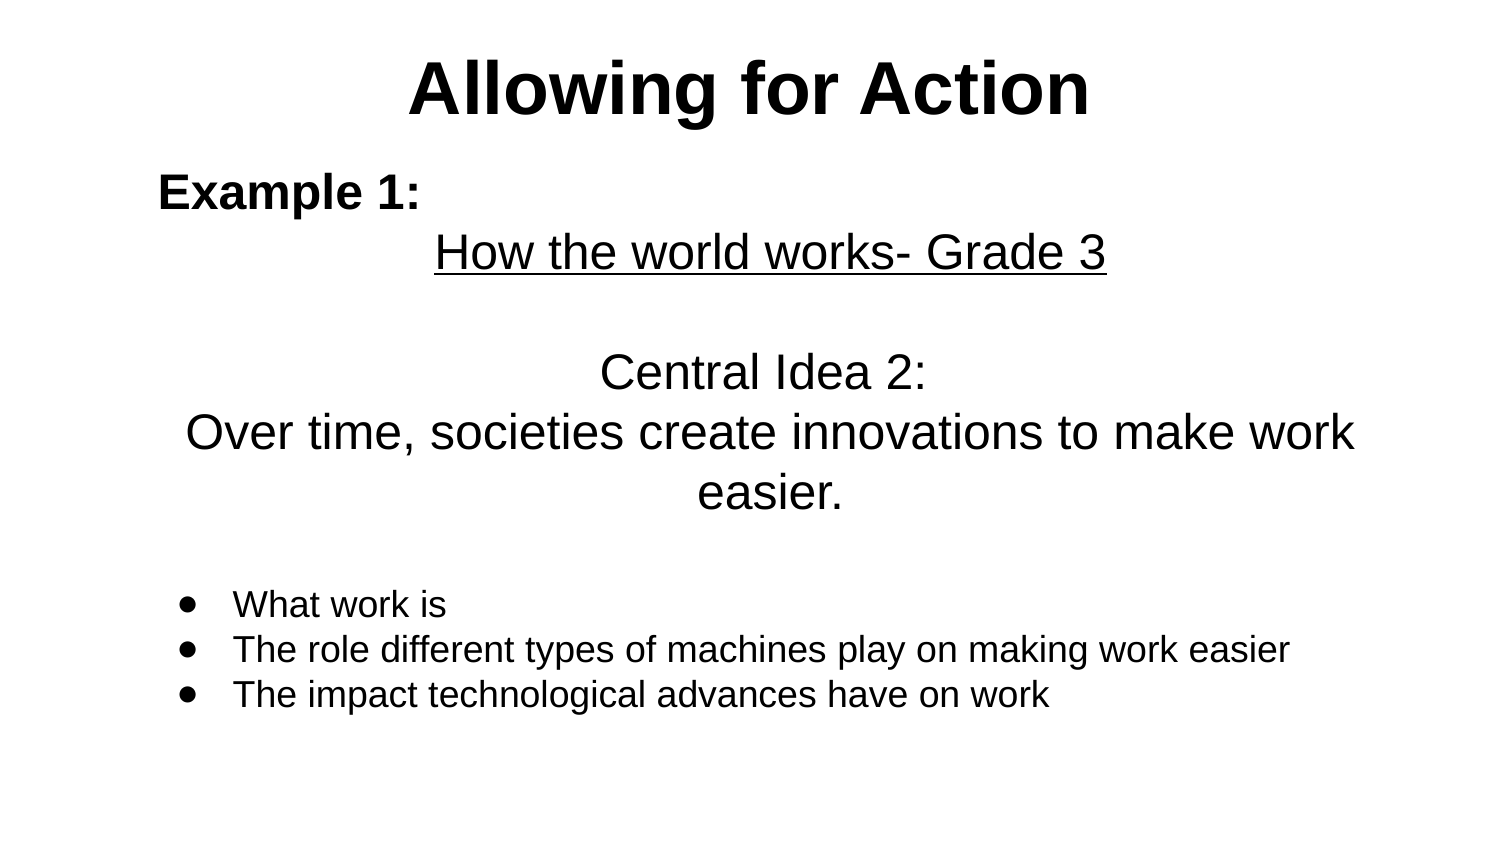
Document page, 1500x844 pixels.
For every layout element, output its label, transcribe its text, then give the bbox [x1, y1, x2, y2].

title Allowing for Action [75, 33, 1425, 145]
text_box Example 1: How the world works- Grade 3 Central Idea 2: Over time, societies create innovations to make work easier. What work is The role different types of machines play on making work easier The impact technological advances have on work [142, 144, 1399, 596]
